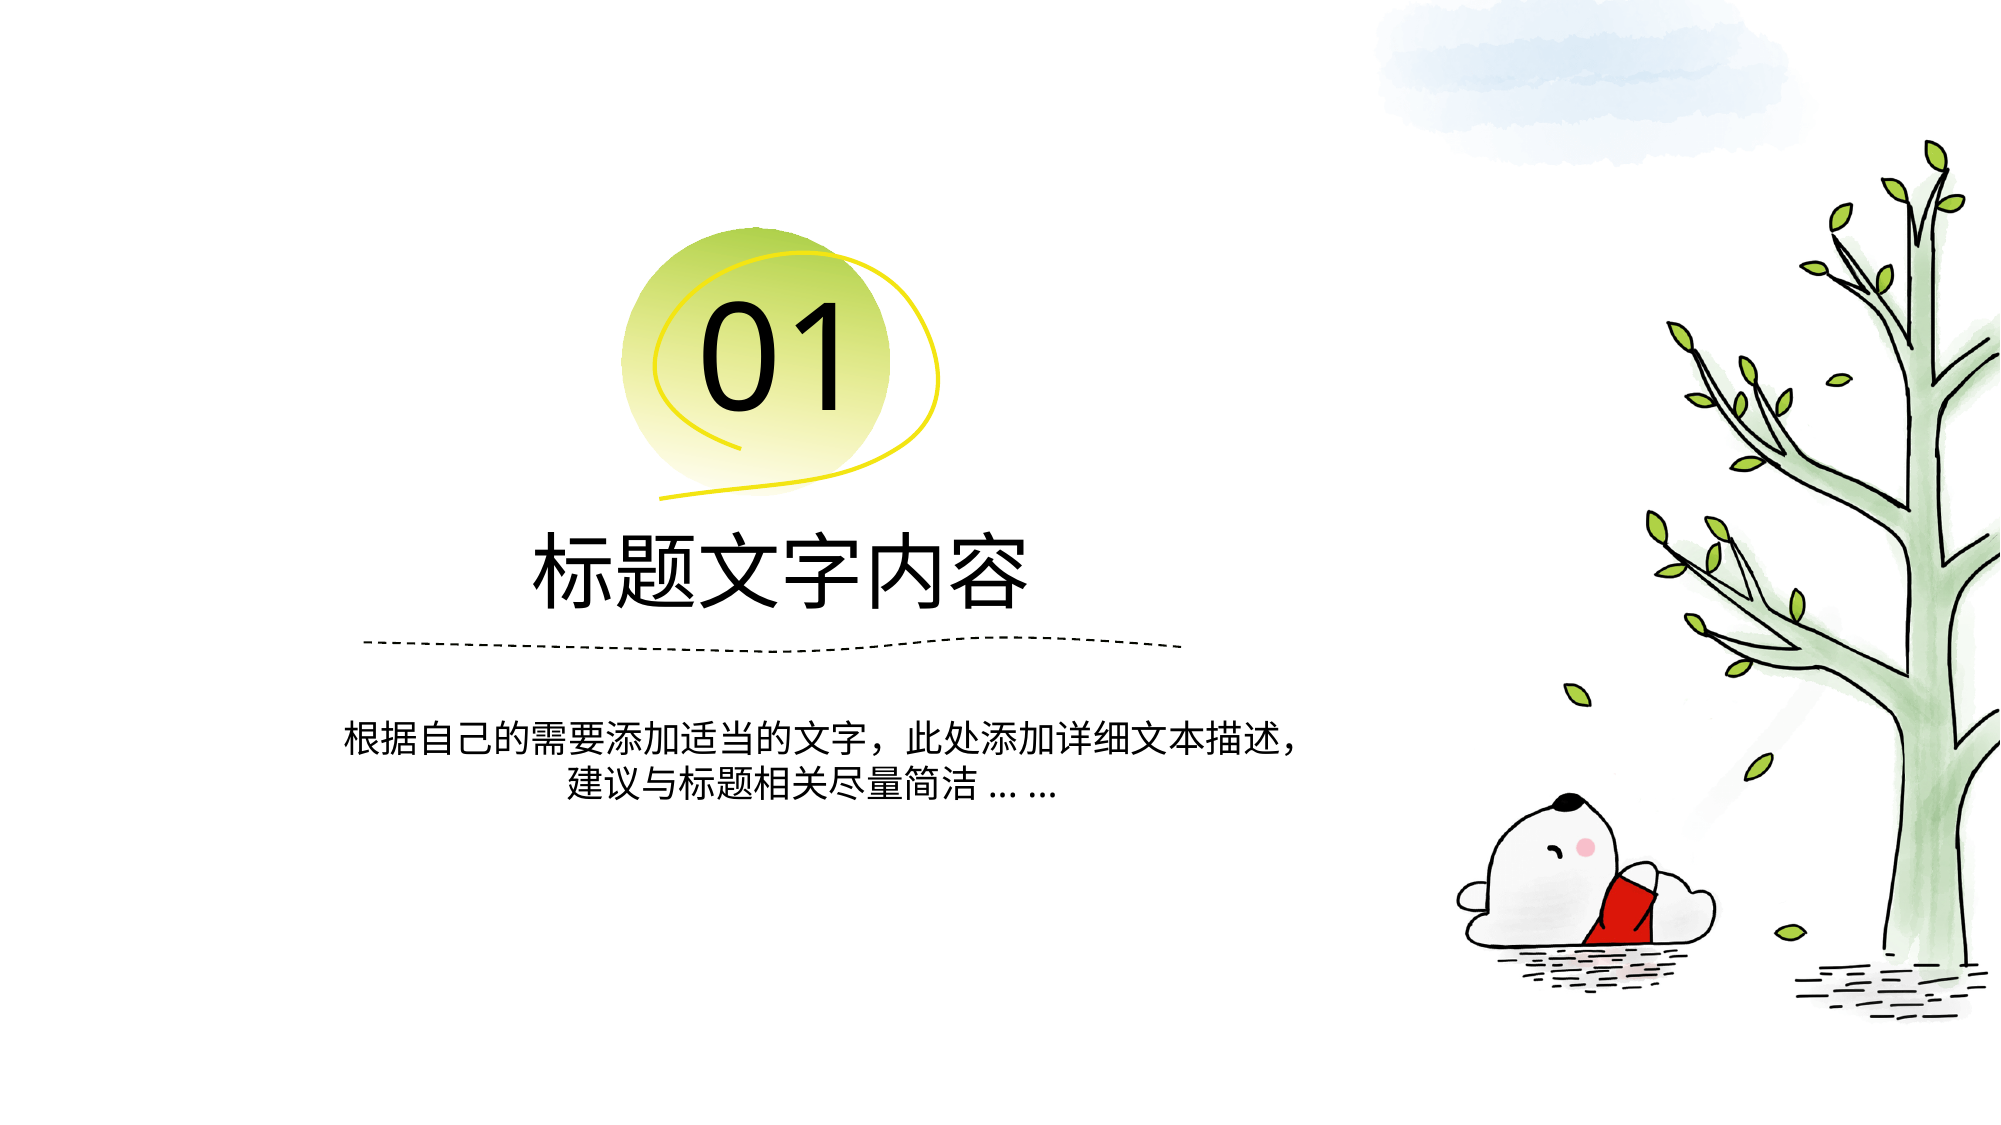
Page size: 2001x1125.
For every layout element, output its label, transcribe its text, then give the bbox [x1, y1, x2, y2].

text_box 根据自己的需要添加适当的文字，此处添加详细文本描述，建议与标题相关尽量简洁... ... [311, 707, 1312, 812]
text_box 标题文字内容 [516, 512, 1099, 627]
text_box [621, 227, 939, 499]
picture [1367, 0, 2000, 1125]
text_box [363, 636, 1183, 653]
